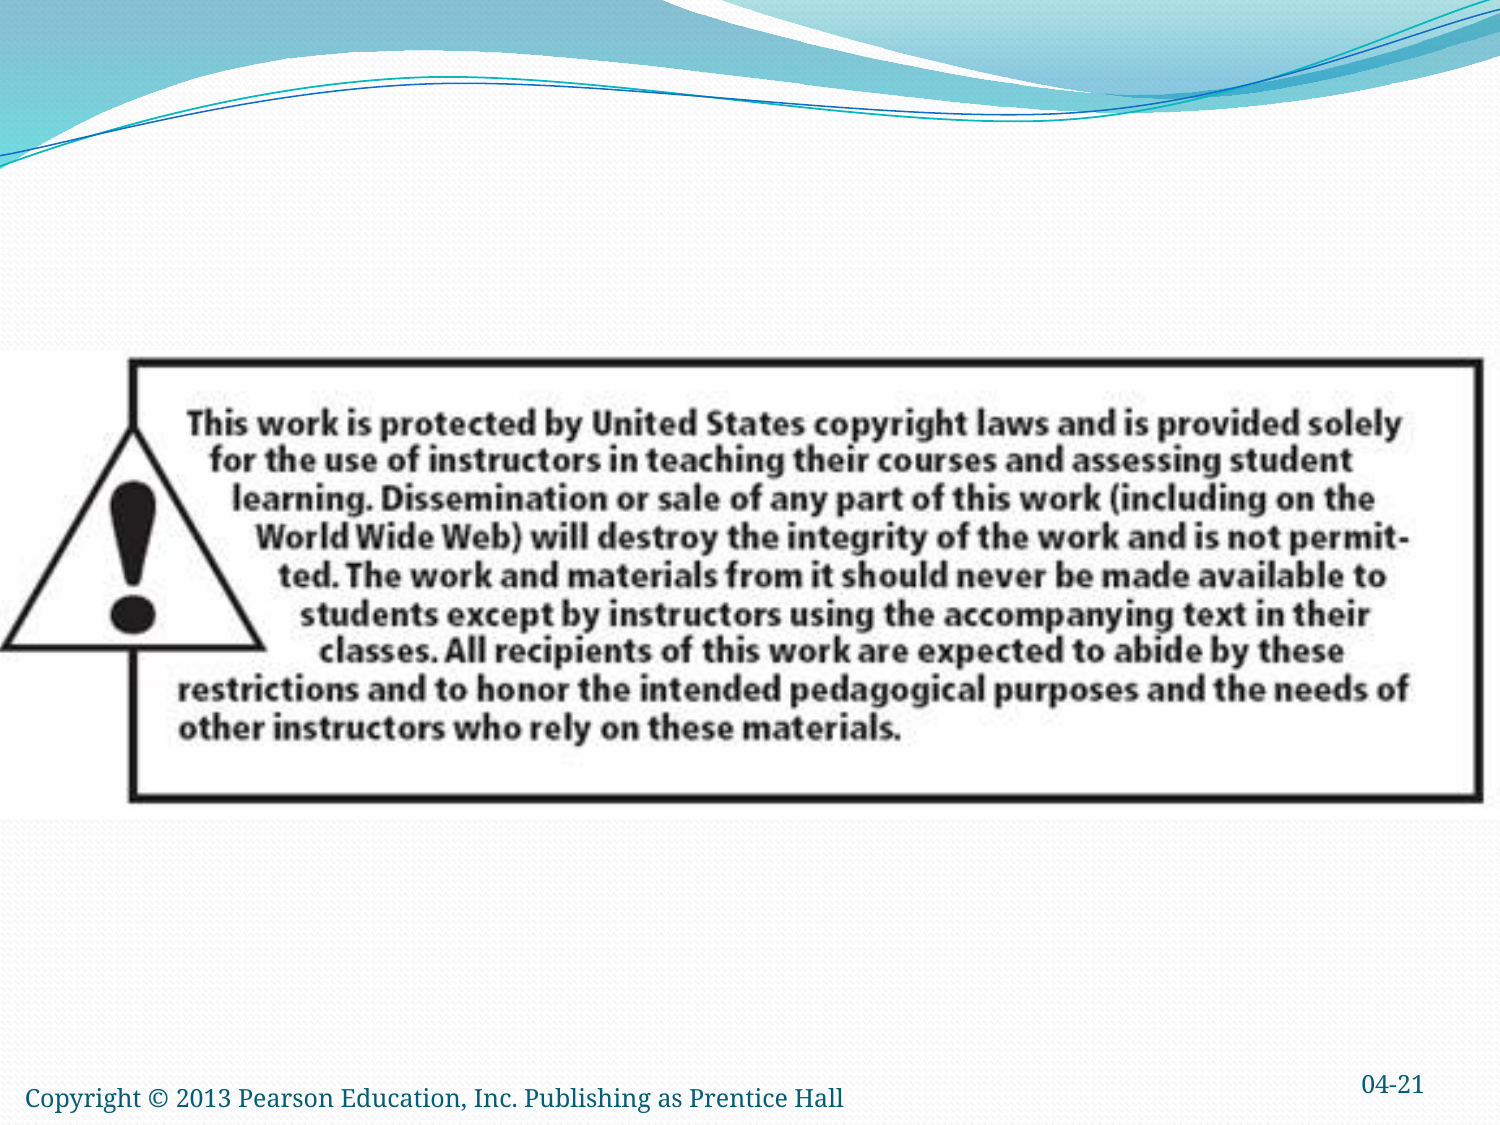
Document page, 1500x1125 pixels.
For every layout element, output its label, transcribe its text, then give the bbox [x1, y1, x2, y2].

slide_number 04-21 [1299, 1042, 1425, 1103]
picture [0, 350, 1500, 820]
text_box Copyright © 2013 Pearson Education, Inc. Publishing as Prentice Hall [24, 1074, 988, 1113]
